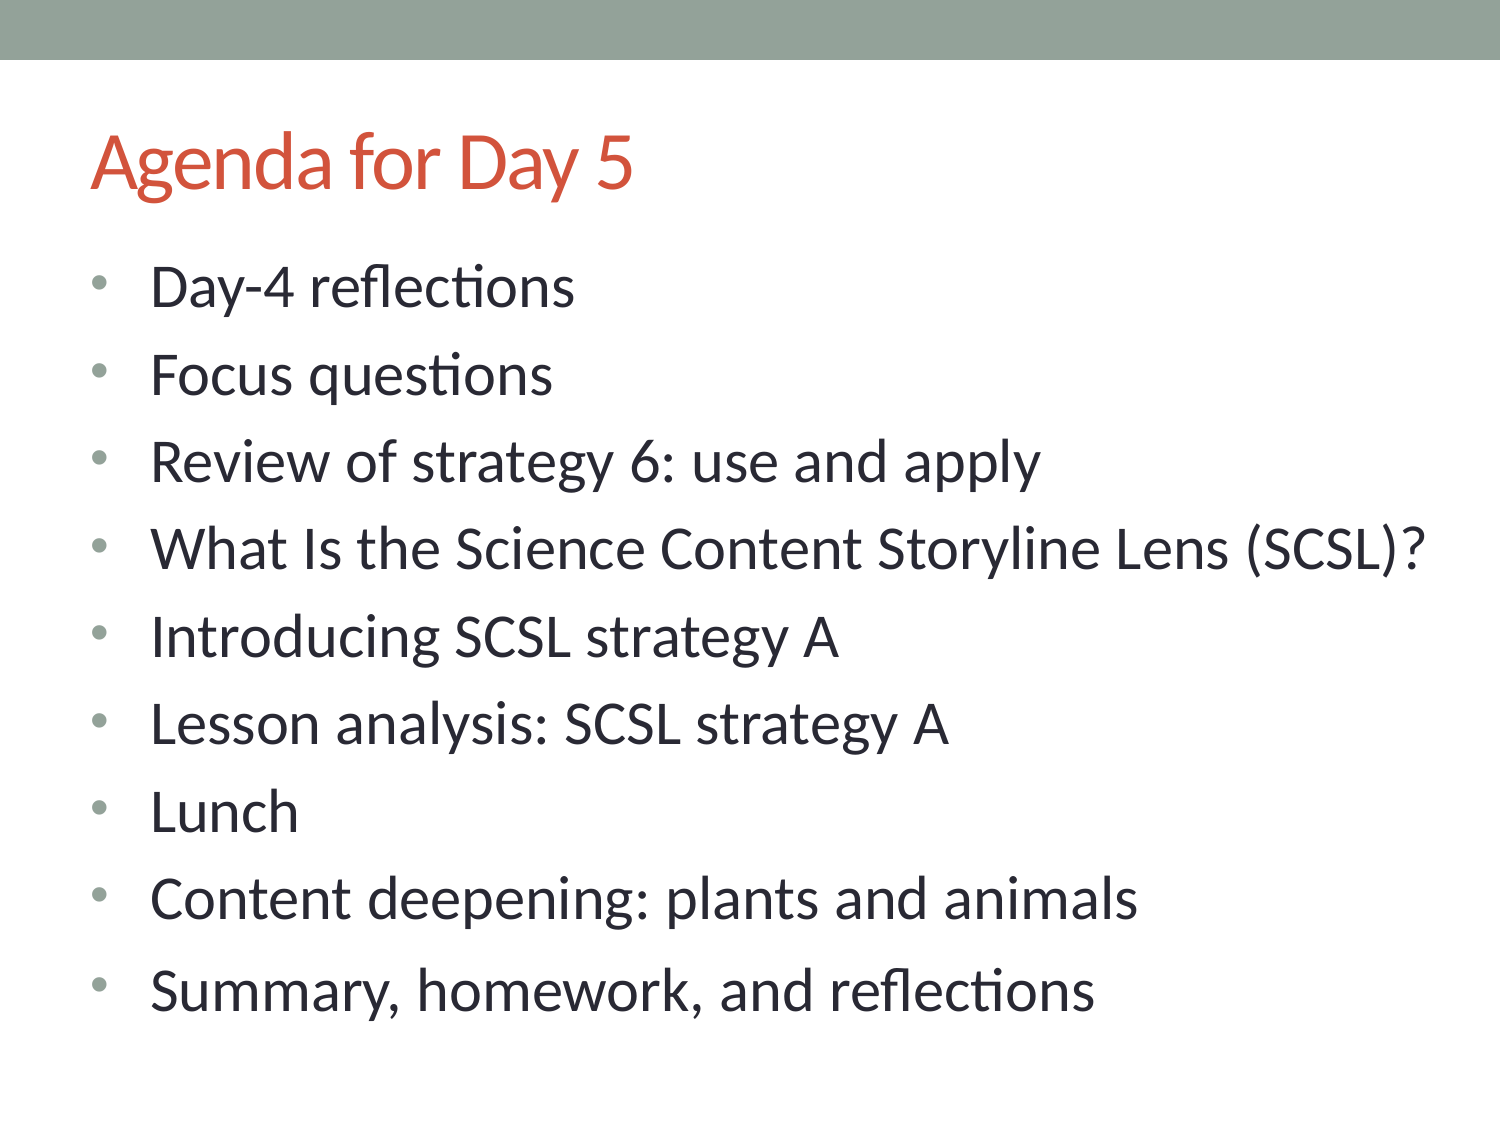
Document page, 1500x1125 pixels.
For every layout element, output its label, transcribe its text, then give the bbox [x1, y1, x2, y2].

title Agenda for Day 5 [75, 75, 1425, 237]
list Day-4 reflections Focus questions Review of strategy 6: use and apply What Is the Science Content Storyline Lens (SCSL)? Introducing SCSL strategy A Lesson analysis: SCSL strategy A Lunch Content deepening: plants and animals Summary, homework, and reflections [75, 237, 1450, 1088]
